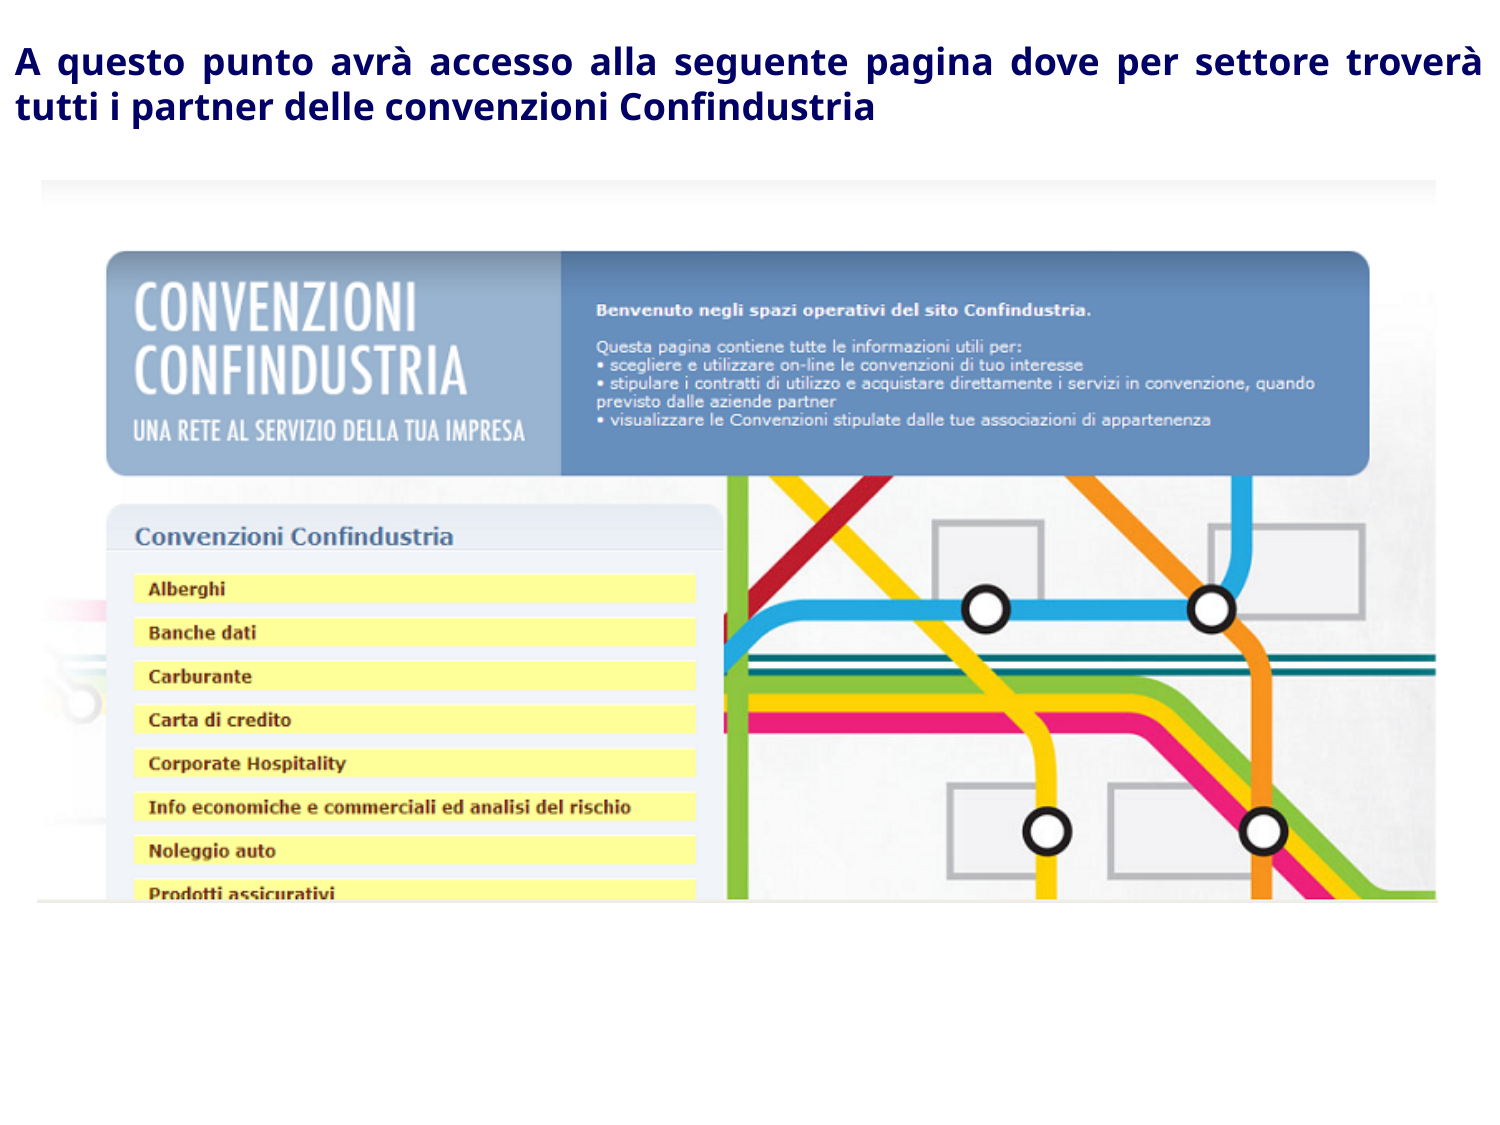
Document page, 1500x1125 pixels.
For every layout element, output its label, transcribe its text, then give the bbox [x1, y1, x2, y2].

picture [37, 180, 1438, 903]
text_box A questo punto avrà accesso alla seguente pagina dove per settore troverà tutti i partner delle convenzioni Confindustria [0, 30, 1500, 200]
